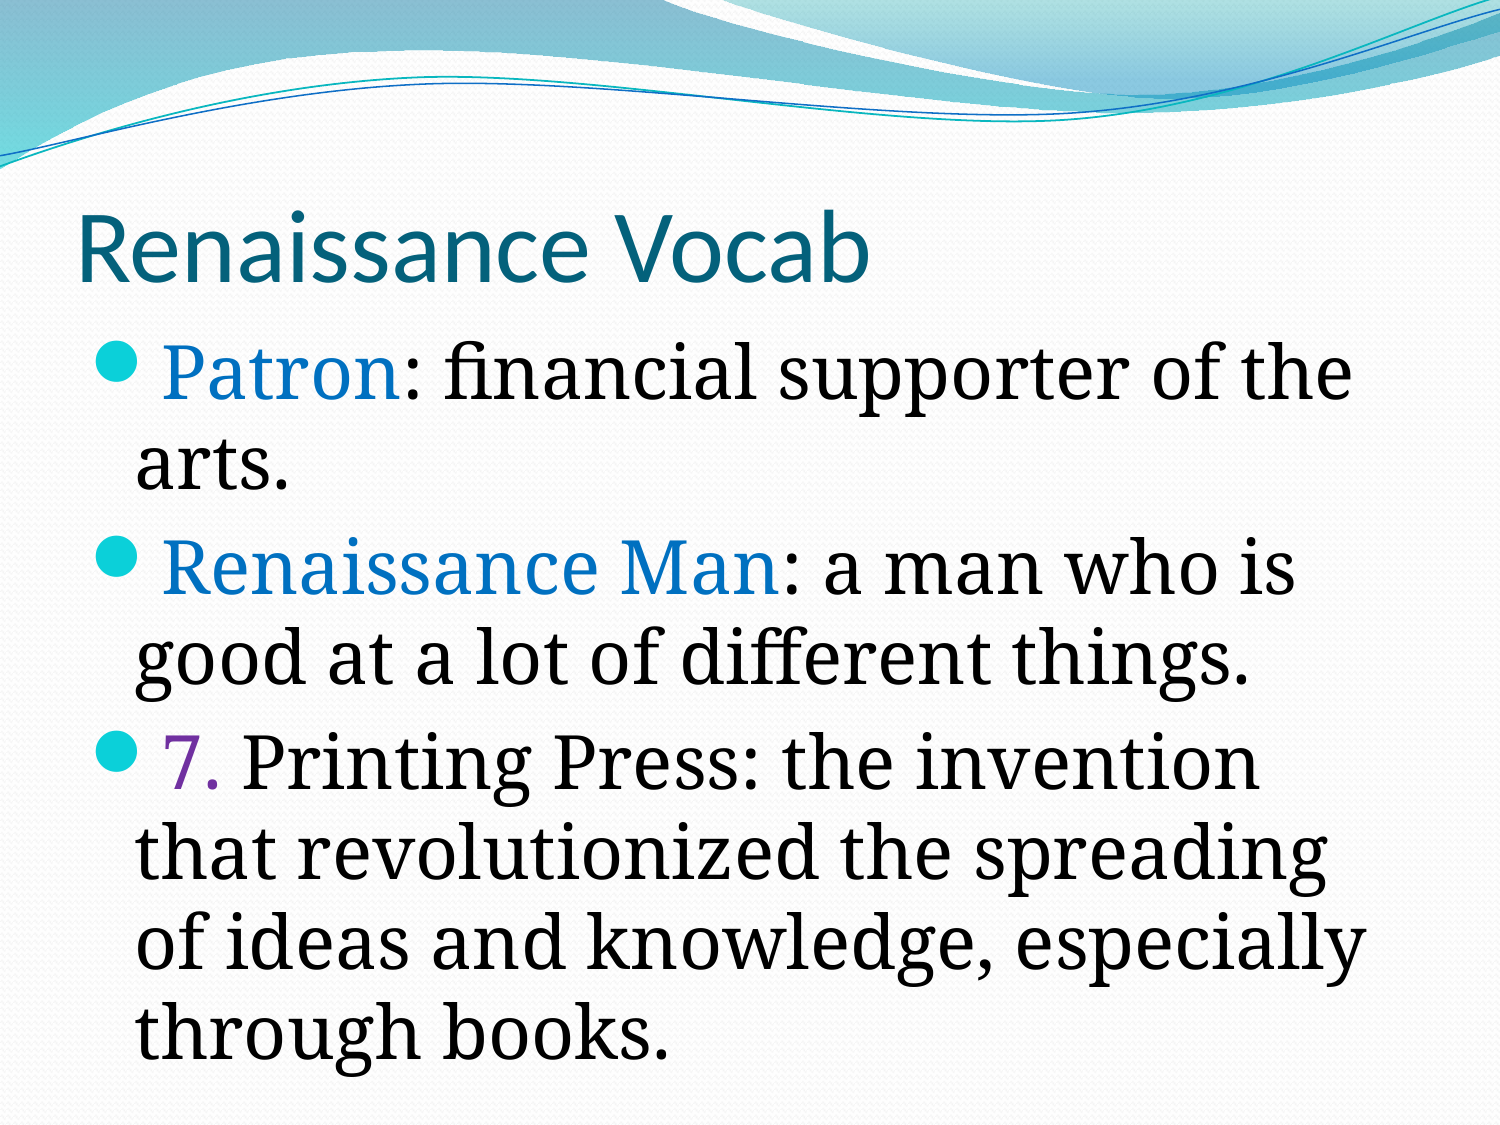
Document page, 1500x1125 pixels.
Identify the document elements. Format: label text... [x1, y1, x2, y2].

title Renaissance Vocab [75, 115, 1425, 303]
list Patron: financial supporter of the arts. Renaissance Man: a man who is good at a lot of different things. 7. Printing Press: the invention that revolutionized the spreading of ideas and knowledge, especially through books. [75, 317, 1425, 1038]
